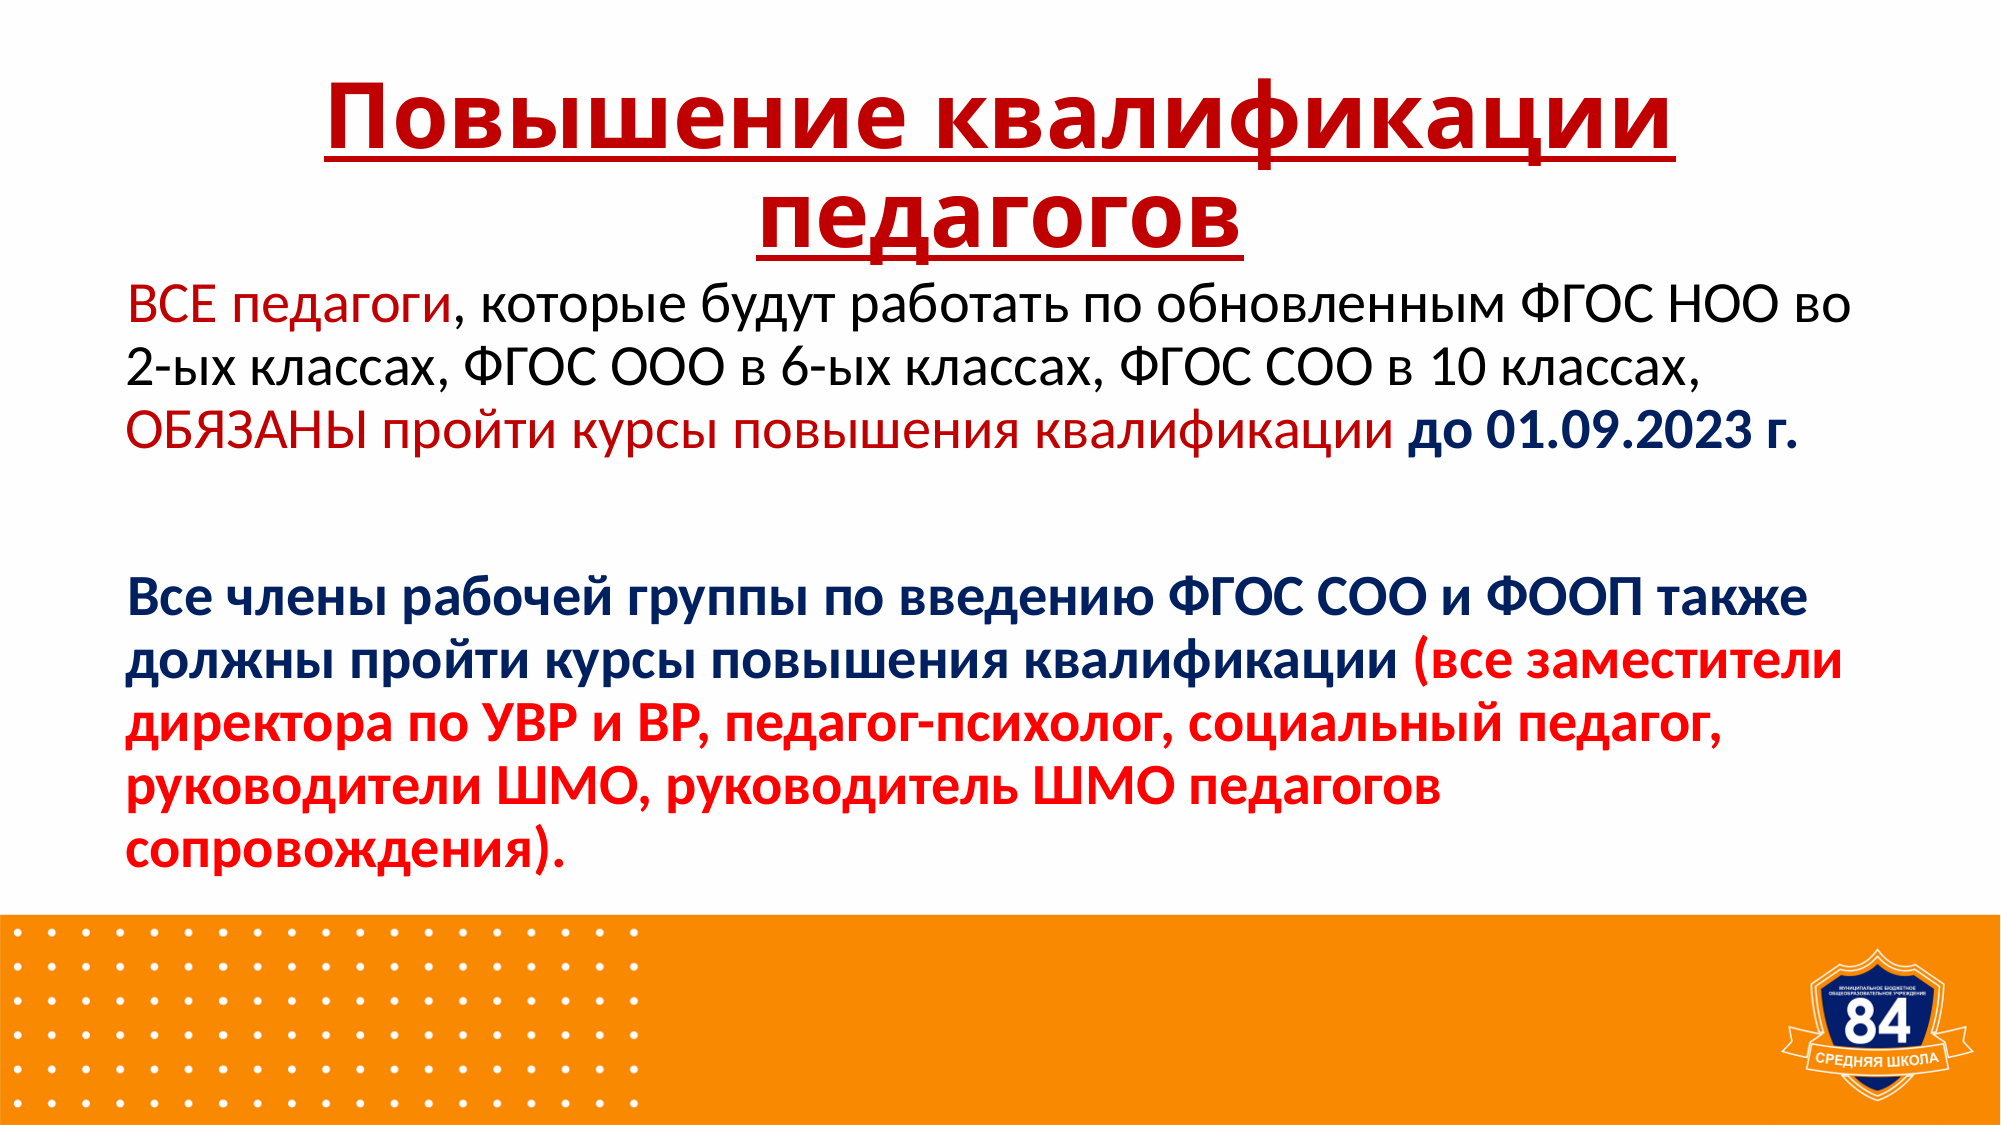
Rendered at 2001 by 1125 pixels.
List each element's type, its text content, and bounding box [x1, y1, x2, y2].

picture [0, 0, 2001, 1125]
title Повышение квалификации педагогов [137, 59, 1863, 264]
list ВСЕ педагоги, которые будут работать по обновленным ФГОС НОО во 2-ых классах, ФГОС ООО в 6-ых классах, ФГОС СОО в 10 классах, ОБЯЗАНЫ пройти курсы повышения квалификации до 01.09.2023 г. Все члены рабочей группы по введению ФГОС СОО и ФООП также должны пройти курсы повышения квалификации (все заместители директора по УВР и ВР, педагог-психолог, социальный педагог, руководители ШМО, руководитель ШМО педагогов сопровождения). [72, 264, 1883, 979]
